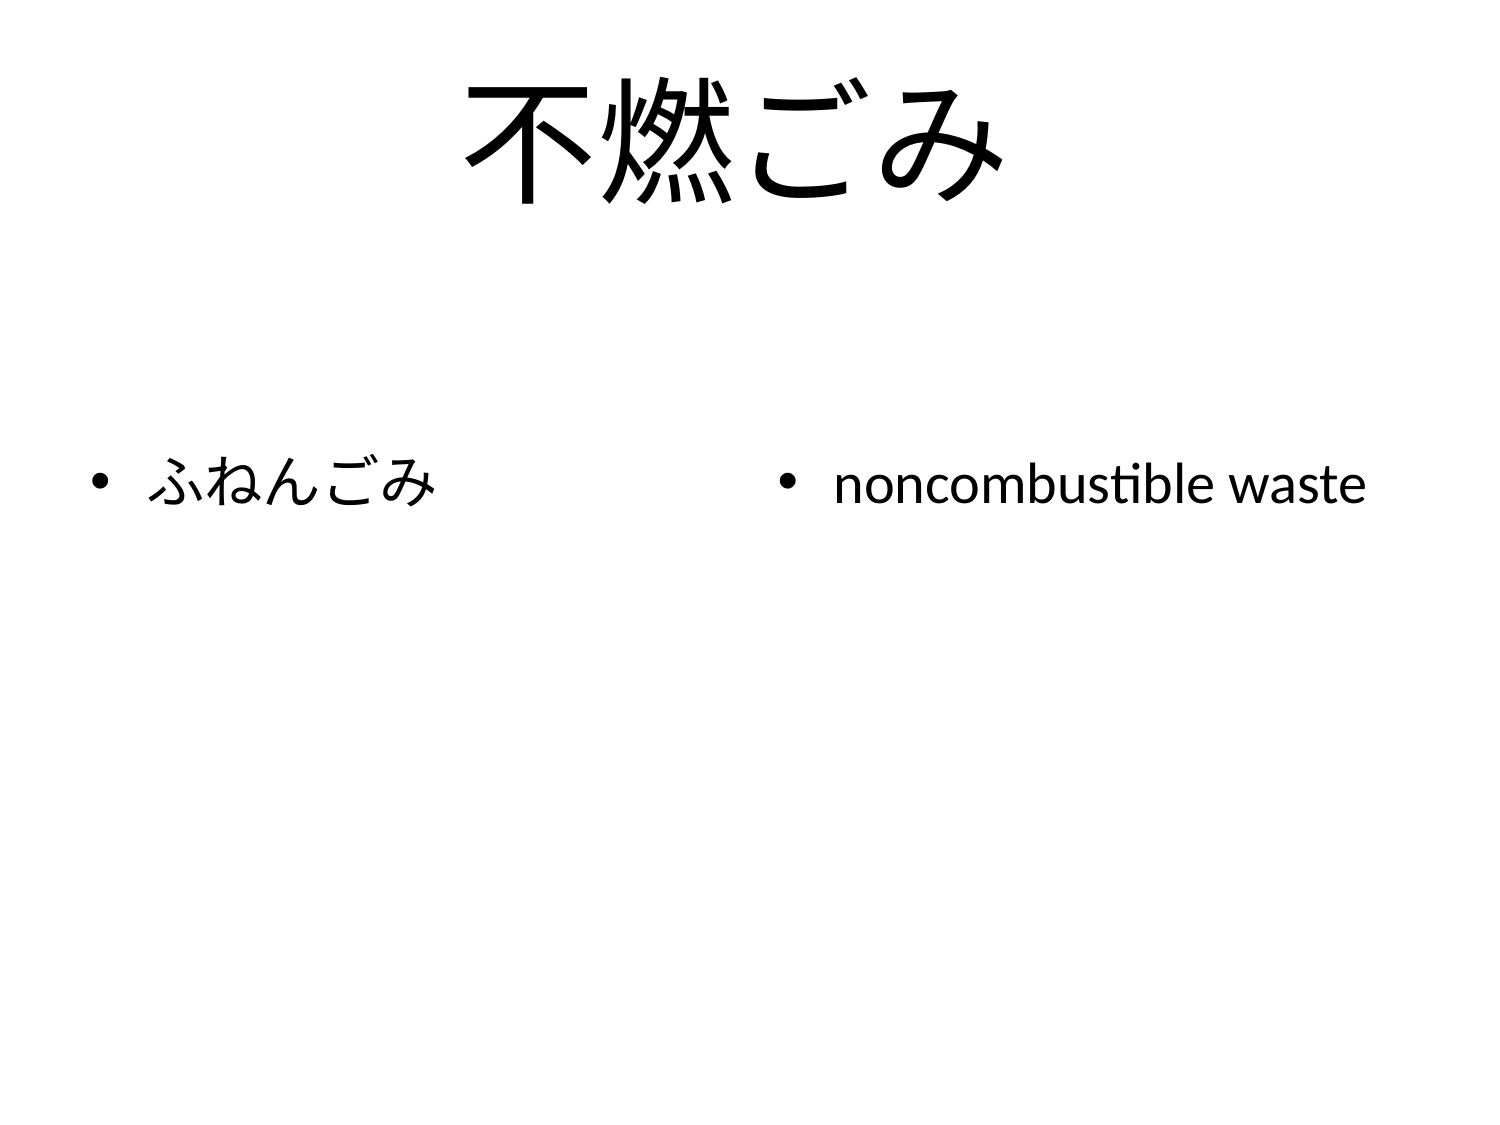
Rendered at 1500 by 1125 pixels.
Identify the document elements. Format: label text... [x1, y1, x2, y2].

list ふねんごみ [74, 437, 738, 1006]
title 不燃ごみ [74, 44, 1426, 233]
list noncombustible waste [762, 437, 1426, 1006]
